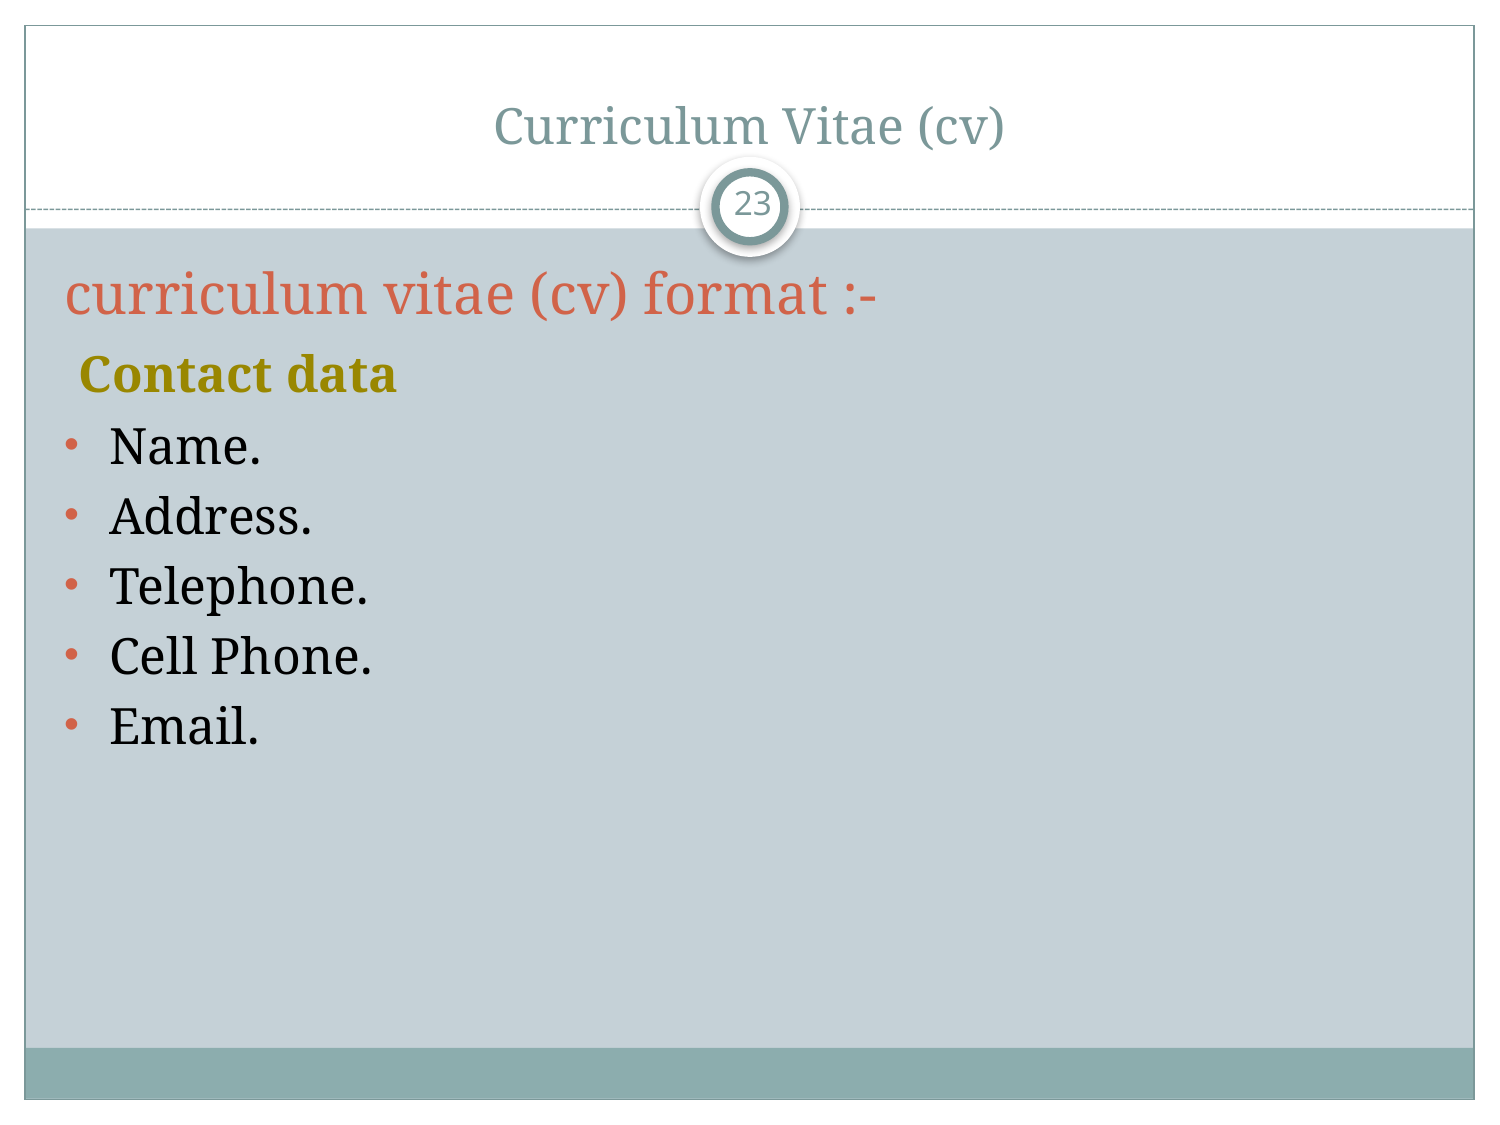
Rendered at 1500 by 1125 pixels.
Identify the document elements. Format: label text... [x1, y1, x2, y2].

title Curriculum Vitae (cv) [49, 37, 1450, 162]
list curriculum vitae (cv) format :- Contact data Name. Address. Telephone. Cell Phone. Email. [49, 250, 1445, 1001]
slide_number 23 [715, 168, 791, 241]
